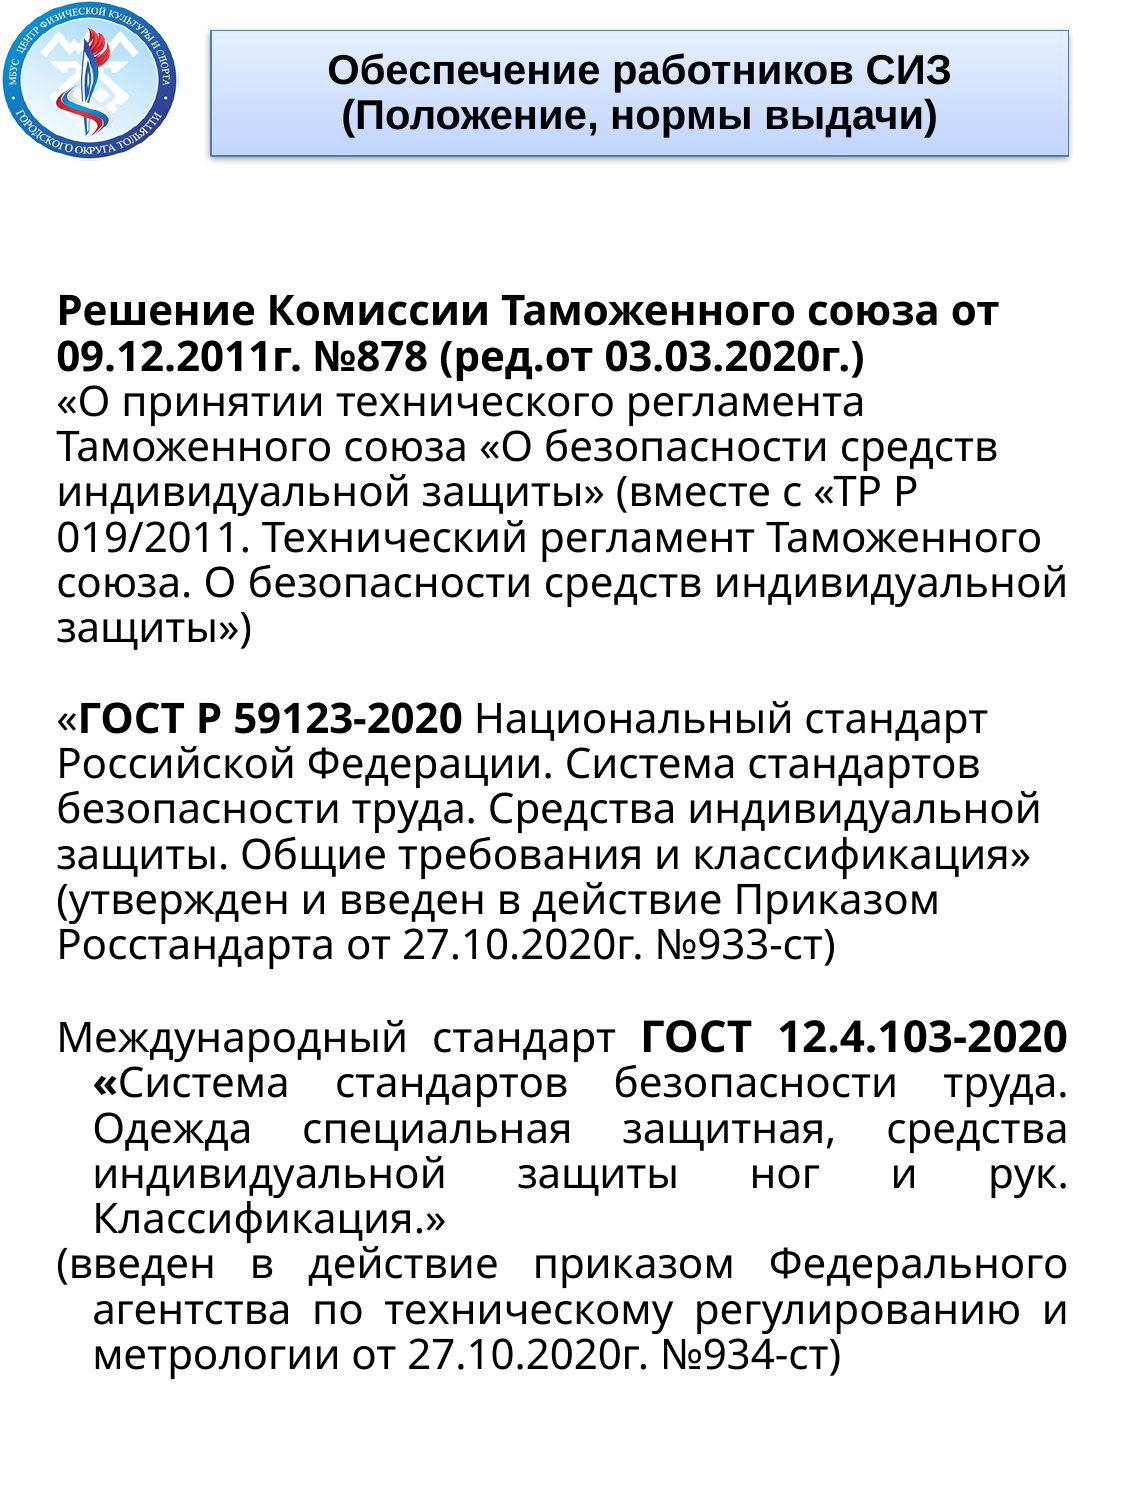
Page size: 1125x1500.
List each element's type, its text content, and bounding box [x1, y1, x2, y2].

subtitle Решение Комиссии Таможенного союза от 09.12.2011г. №878 (ред.от 03.03.2020г.) «О принятии технического регламента Таможенного союза «О безопасности средств индивидуальной защиты» (вместе с «ТР Р 019/2011. Технический регламент Таможенного союза. О безопасности средств индивидуальной защиты») «ГОСТ Р 59123-2020 Национальный стандарт Российской Федерации. Система стандартов безопасности труда. Средства индивидуальной защиты. Общие требования и классификация» (утвержден и введен в действие Приказом Росстандарта от 27.10.2020г. №933-ст) Международный стандарт ГОСТ 12.4.103-2020 «Система стандартов безопасности труда. Одежда специальная защитная, средства индивидуальной защиты ног и рук. Классификация.» (введен в действие приказом Федерального агентства по техническому регулированию и метрологии от 27.10.2020г. №934-ст) [56, 212, 1069, 1456]
title Обеспечение работников СИЗ (Положение, нормы выдачи) [210, 30, 1069, 157]
picture [0, 0, 179, 161]
